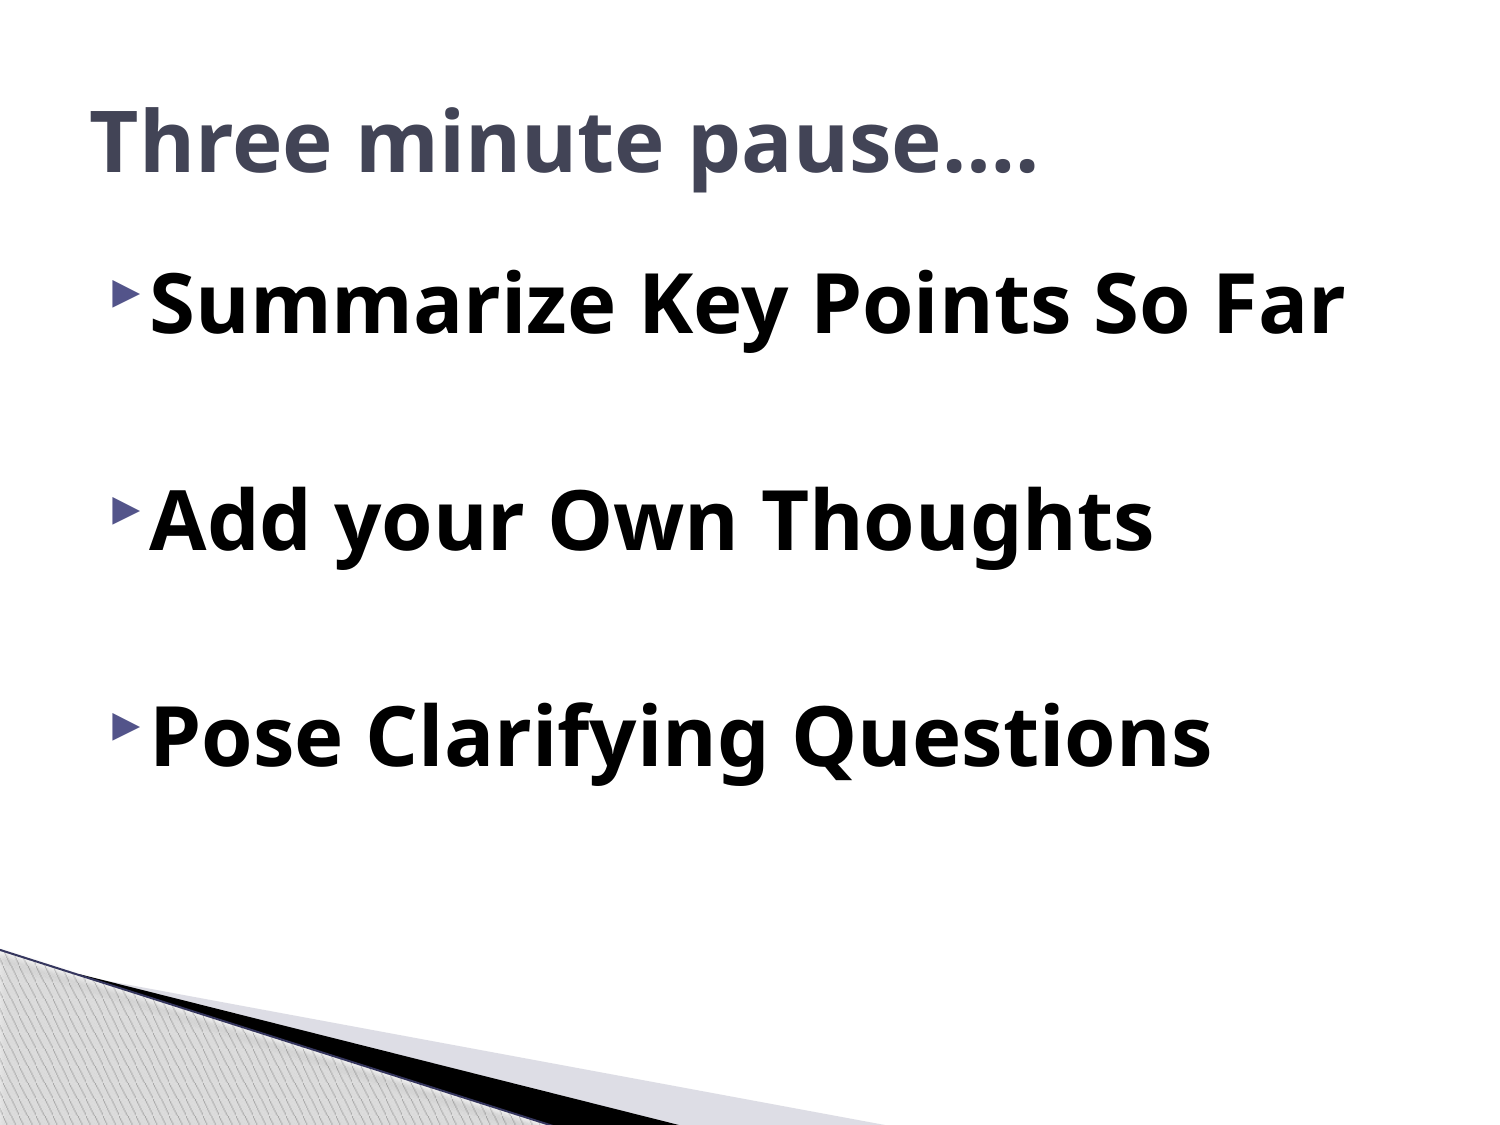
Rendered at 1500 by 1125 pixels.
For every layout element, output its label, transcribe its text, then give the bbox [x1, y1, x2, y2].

list Summarize Key Points So Far Add your Own Thoughts Pose Clarifying Questions [75, 243, 1425, 986]
title Three minute pause…. [75, 45, 1425, 233]
